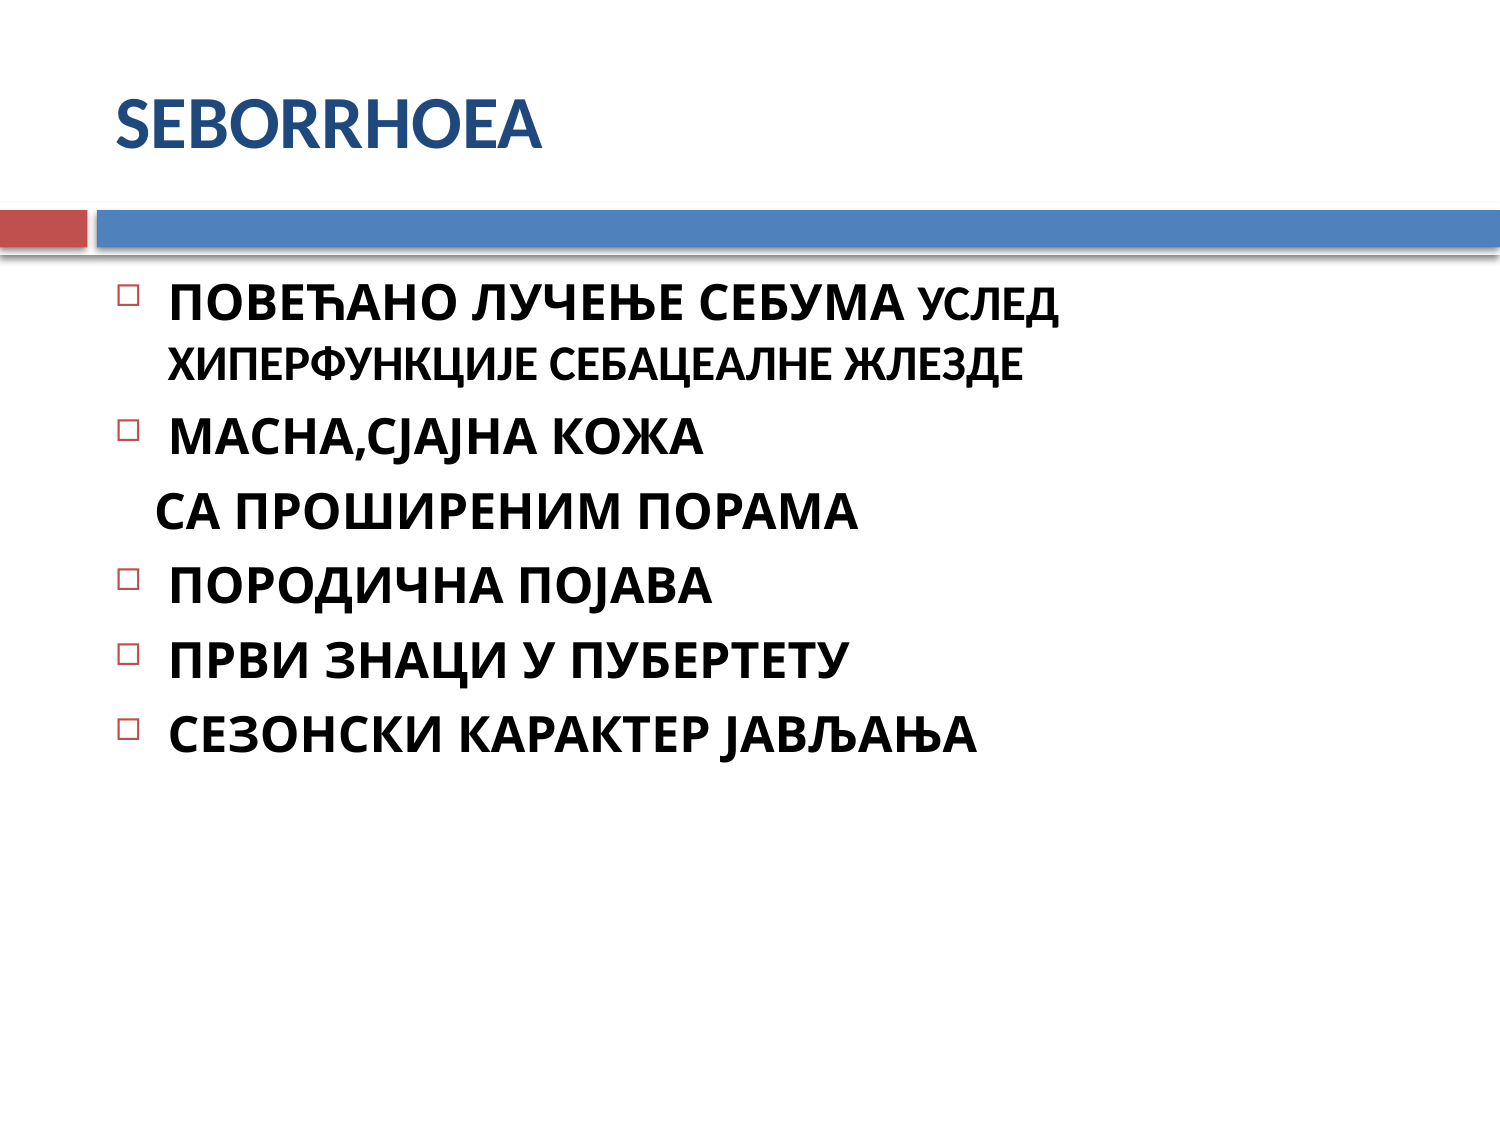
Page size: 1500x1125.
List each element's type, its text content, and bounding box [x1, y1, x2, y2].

title SEBORRHOEA [100, 37, 1438, 200]
list ПОВЕЋАНО ЛУЧЕЊЕ СЕБУМА УСЛЕД ХИПЕРФУНКЦИЈЕ СЕБАЦЕАЛНЕ ЖЛЕЗДЕ МАСНА,СЈАЈНА КОЖА СА ПРОШИРЕНИМ ПОРАМА ПОРОДИЧНА ПОЈАВА ПРВИ ЗНАЦИ У ПУБЕРТЕТУ СЕЗОНСКИ КАРАКТЕР ЈАВЉАЊА [100, 262, 1438, 1005]
